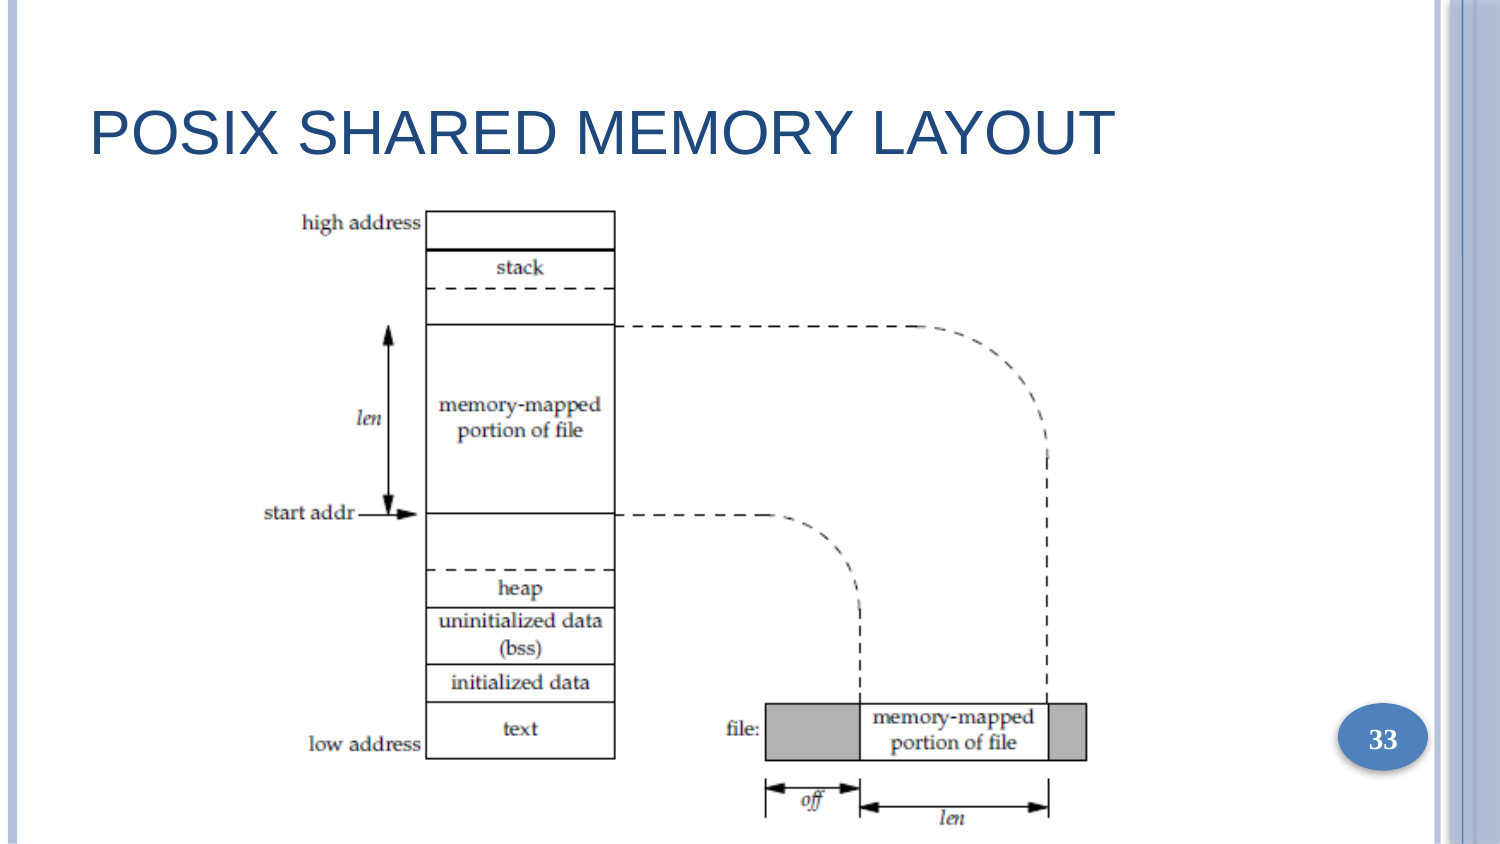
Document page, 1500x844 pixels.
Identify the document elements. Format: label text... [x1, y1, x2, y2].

title POSIX Shared Memory Layout [75, 33, 1300, 175]
slide_number 33 [1333, 705, 1434, 770]
picture [236, 168, 1115, 844]
